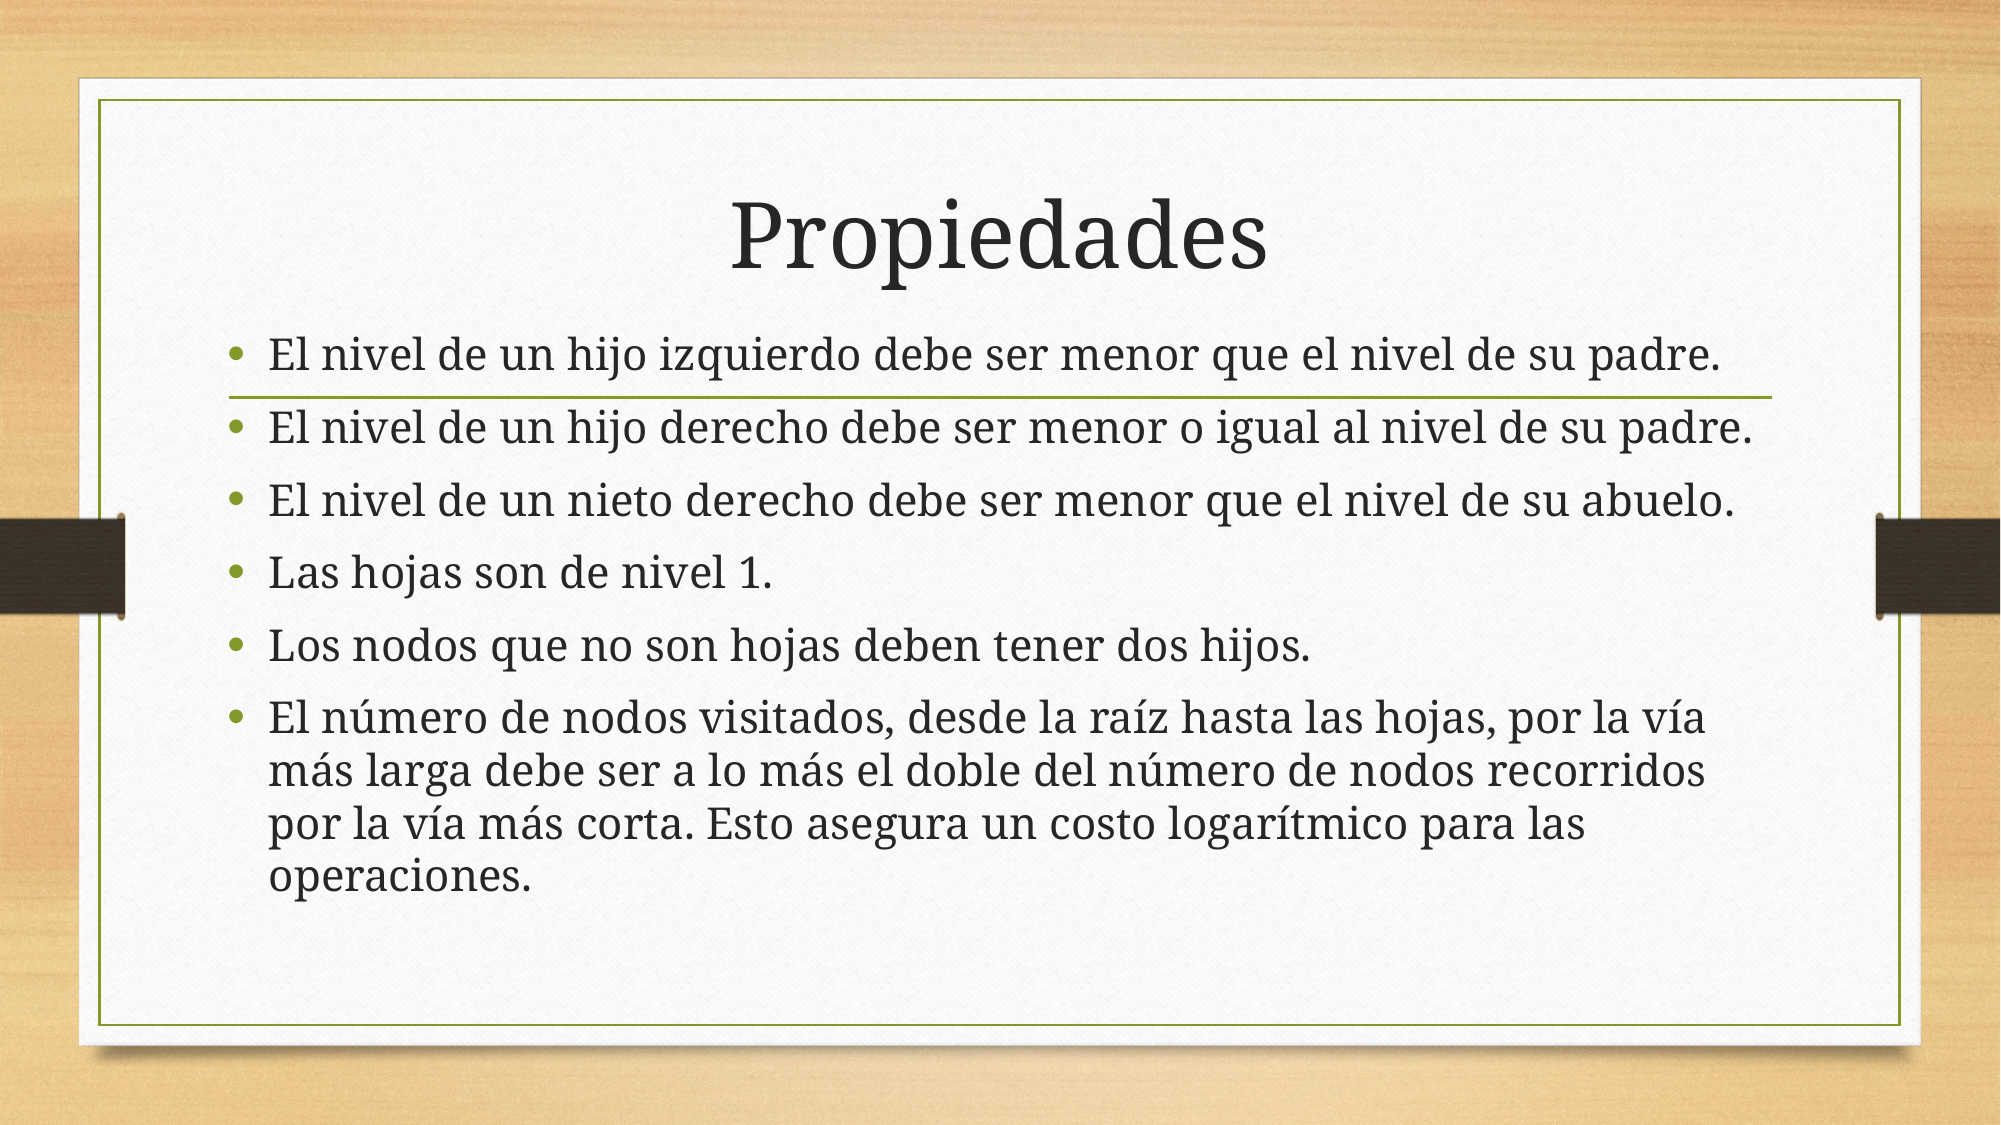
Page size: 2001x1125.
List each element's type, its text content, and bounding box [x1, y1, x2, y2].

list El nivel de un hijo izquierdo debe ser menor que el nivel de su padre. El nivel de un hijo derecho debe ser menor o igual al nivel de su padre. El nivel de un nieto derecho debe ser menor que el nivel de su abuelo. Las hojas son de nivel 1. Los nodos que no son hojas deben tener dos hijos. El número de nodos visitados, desde la raíz hasta las hojas, por la vía más larga debe ser a lo más el doble del número de nodos recorridos por la vía más corta. Esto asegura un costo logarítmico para las operaciones. [212, 319, 1788, 914]
title Propiedades [212, 124, 1788, 319]
picture [0, 0, 2001, 1125]
